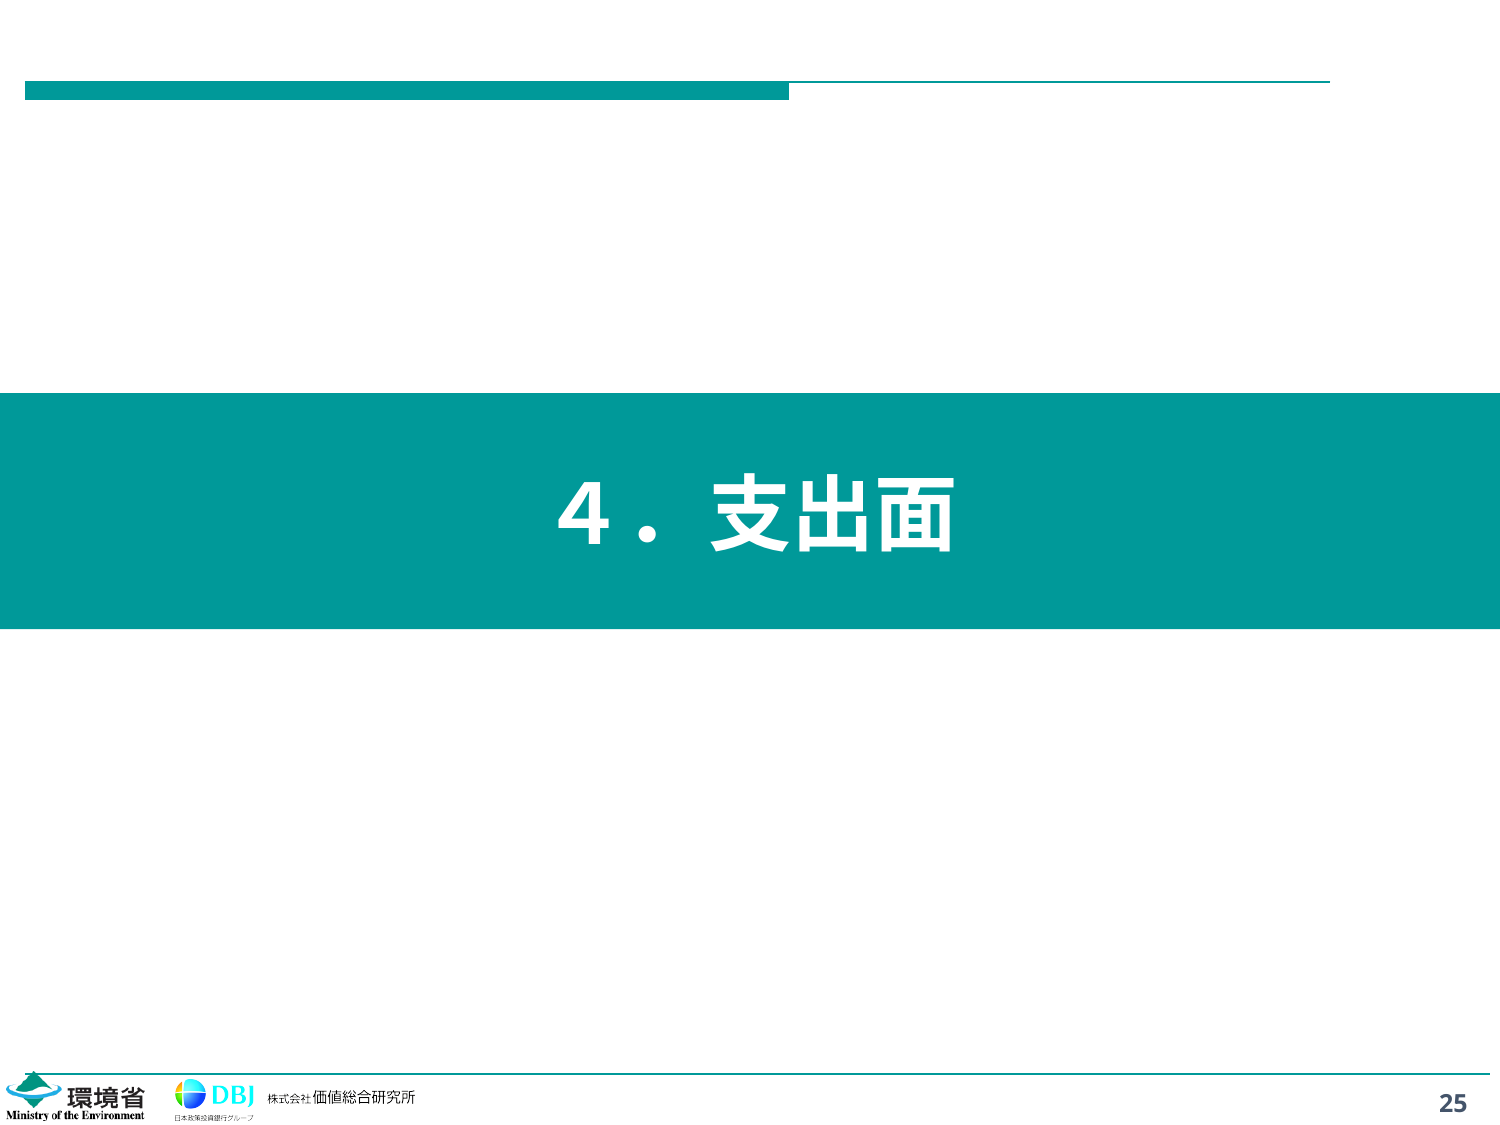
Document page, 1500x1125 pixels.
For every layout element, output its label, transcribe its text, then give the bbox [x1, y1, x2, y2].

text_box ４．支出面 [0, 393, 1500, 630]
picture [2, 1071, 148, 1125]
picture [171, 1075, 419, 1125]
slide_number 25 [1410, 1080, 1496, 1122]
